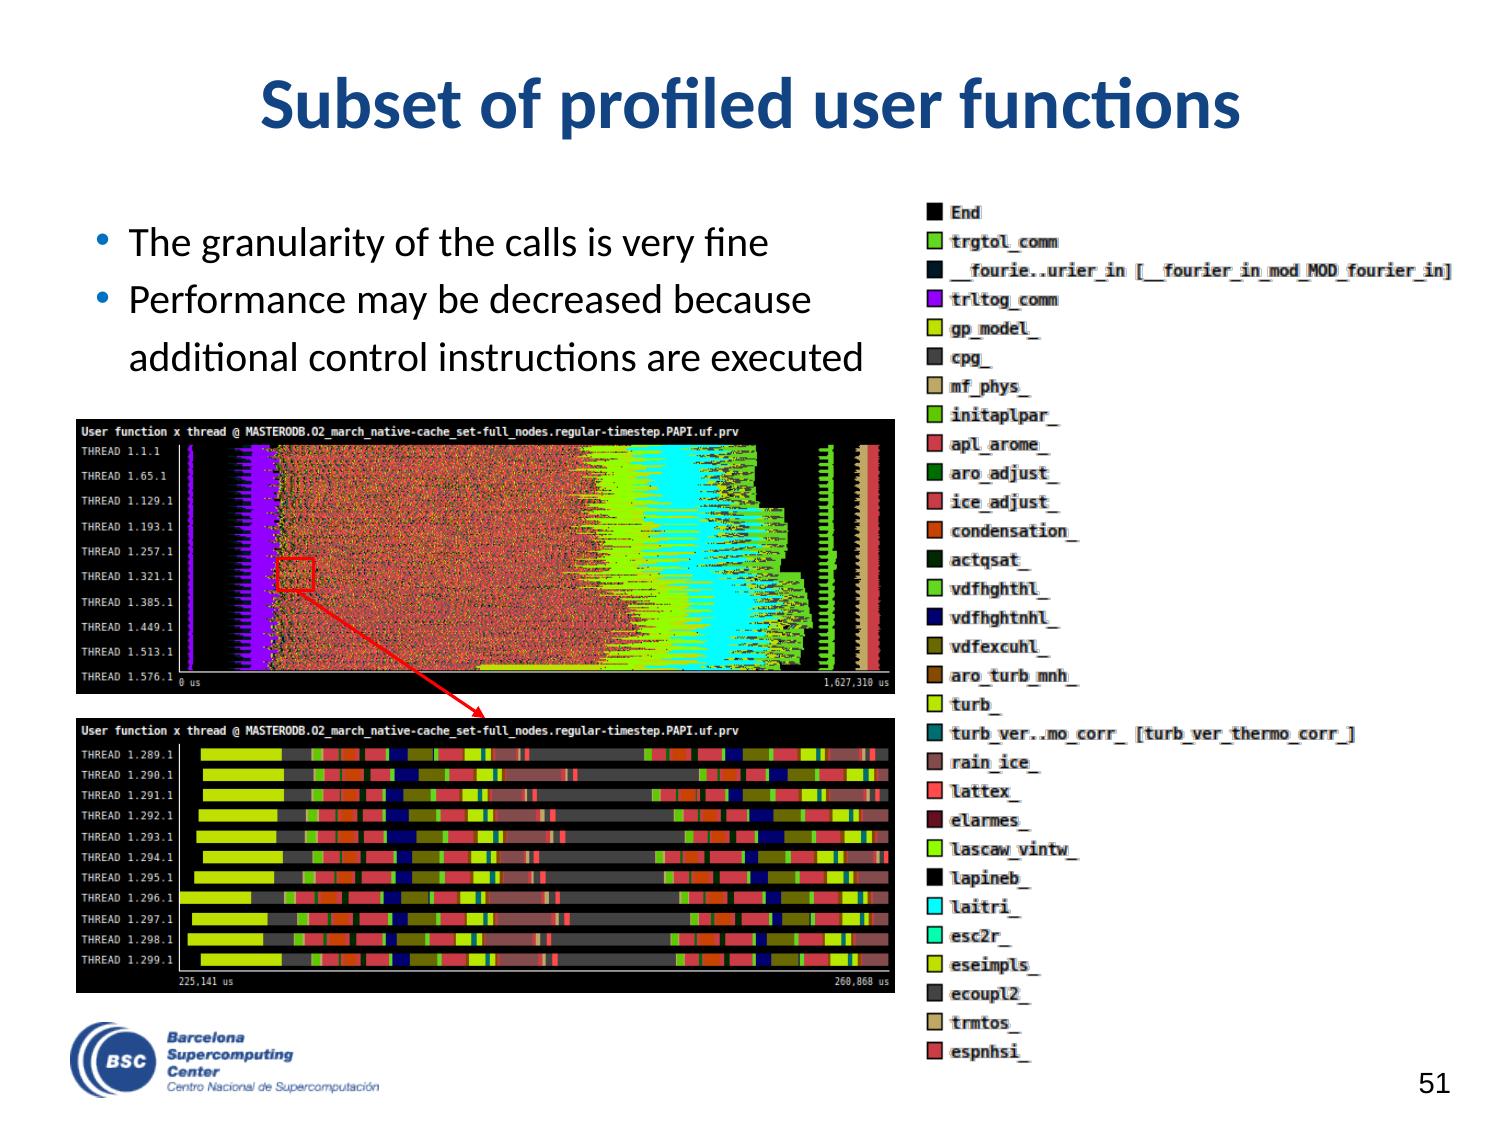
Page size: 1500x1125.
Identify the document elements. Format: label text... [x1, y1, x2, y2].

title Subset of profiled user functions [76, 35, 1427, 174]
slide_number ‹#› [1403, 1038, 1494, 1125]
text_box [75, 419, 895, 993]
list The granularity of the calls is very fine Performance may be decreased because additional control instructions are executed [76, 199, 913, 396]
picture [70, 1022, 379, 1098]
picture [918, 195, 1461, 1079]
